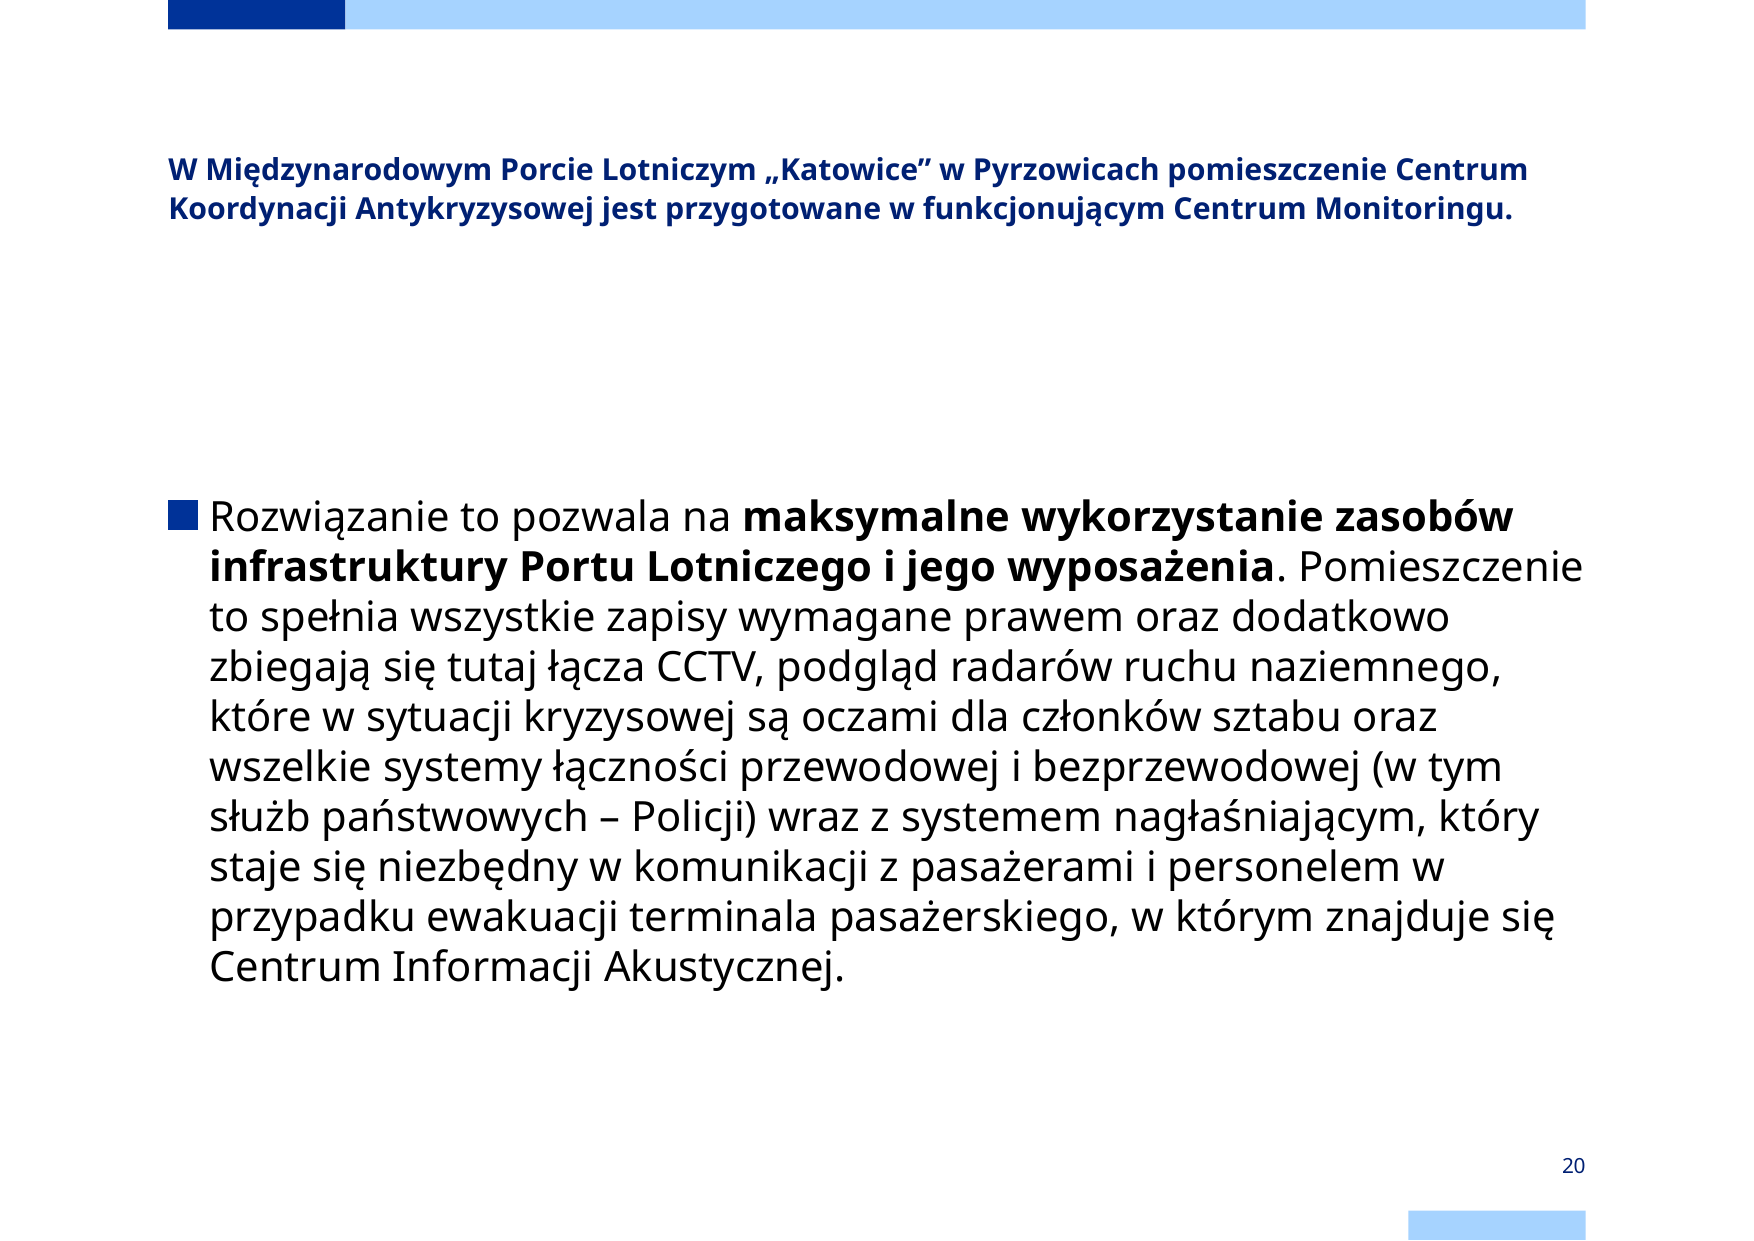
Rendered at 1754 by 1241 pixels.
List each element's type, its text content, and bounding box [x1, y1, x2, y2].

title W Międzynarodowym Porcie Lotniczym „Katowice” w Pyrzowicach pomieszczenie Centrum Koordynacji Antykryzysowej jest przygotowane w funkcjonującym Centrum Monitoringu. [168, 147, 1586, 325]
list Rozwiązanie to pozwala na maksymalne wykorzystanie zasobów infrastruktury Portu Lotniczego i jego wyposażenia. Pomieszczenie to spełnia wszystkie zapisy wymagane prawem oraz dodatkowo zbiegają się tutaj łącza CCTV, podgląd radarów ruchu naziemnego, które w sytuacji kryzysowej są oczami dla członków sztabu oraz wszelkie systemy łączności przewodowej i bezprzewodowej (w tym służb państwowych – Policji) wraz z systemem nagłaśniającym, który staje się niezbędny w komunikacji z pasażerami i personelem w przypadku ewakuacji terminala pasażerskiego, w którym znajduje się Centrum Informacji Akustycznej. [168, 490, 1586, 1241]
slide_number 20 [1408, 1151, 1586, 1182]
picture [168, 500, 198, 530]
